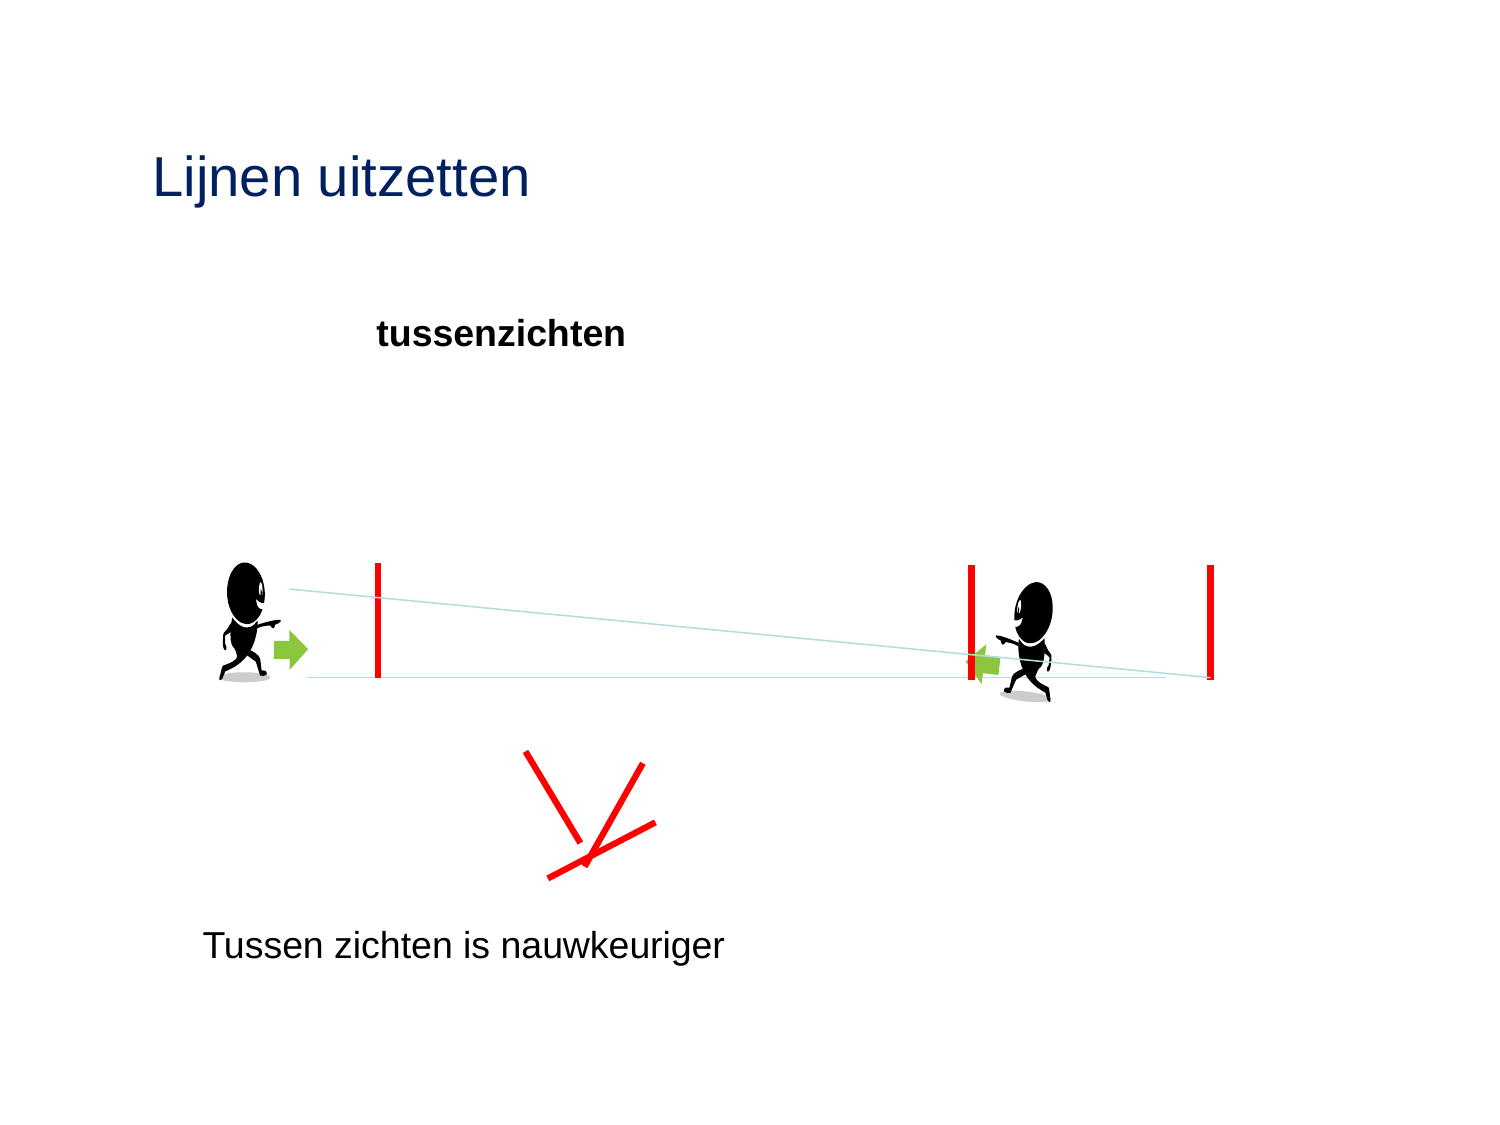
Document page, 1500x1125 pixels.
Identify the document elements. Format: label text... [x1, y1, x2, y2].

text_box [547, 822, 656, 879]
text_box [525, 751, 581, 844]
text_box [288, 588, 1211, 678]
picture [218, 562, 309, 683]
text_box Tussen zichten is nauwkeuriger [187, 913, 751, 974]
text_box Lijnen uitzetten [137, 132, 546, 215]
picture [967, 678, 1059, 701]
text_box tussenzichten [361, 301, 642, 361]
picture [972, 579, 1059, 588]
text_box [584, 762, 644, 820]
